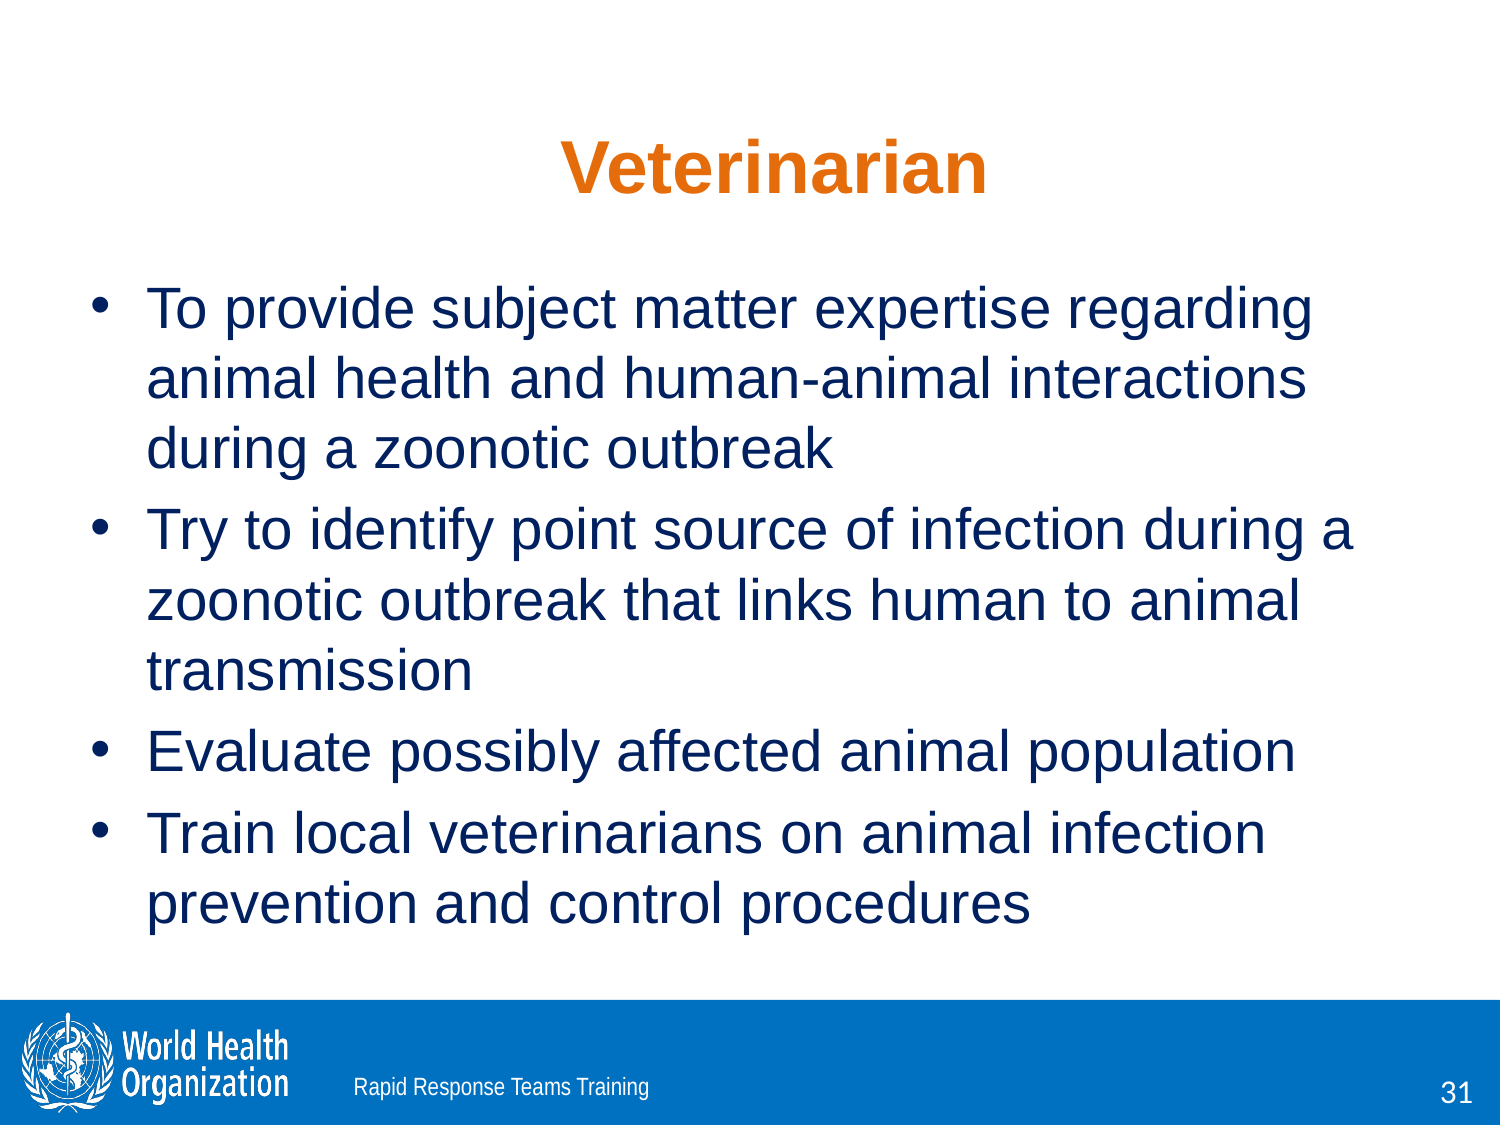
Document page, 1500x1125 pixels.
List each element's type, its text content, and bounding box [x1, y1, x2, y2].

picture [21, 1012, 288, 1113]
list To provide subject matter expertise regarding animal health and human-animal interactions during a zoonotic outbreak Try to identify point source of infection during a zoonotic outbreak that links human to animal transmission Evaluate possibly affected animal population Train local veterinarians on animal infection prevention and control procedures [75, 262, 1425, 1005]
text_box Veterinarian [99, 70, 1450, 258]
